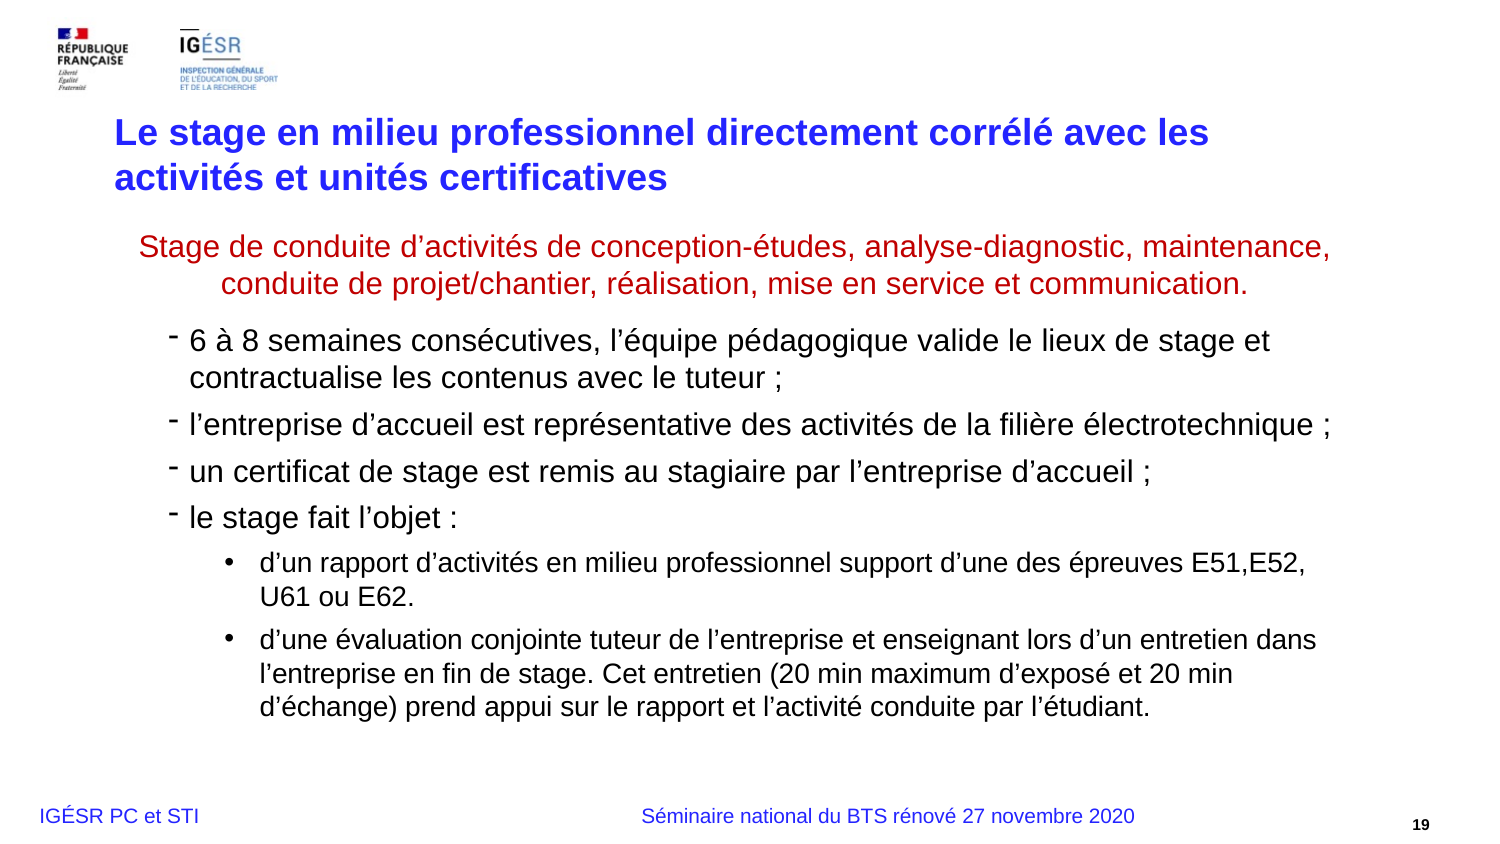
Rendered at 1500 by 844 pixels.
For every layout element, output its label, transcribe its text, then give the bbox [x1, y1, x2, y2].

text_box Stage de conduite d’activités de conception-études, analyse-diagnostic, maintenance, conduite de projet/chantier, réalisation, mise en service et communication. 6 à 8 semaines consécutives, l’équipe pédagogique valide le lieux de stage et contractualise les contenus avec le tuteur ; l’entreprise d’accueil est représentative des activités de la filière électrotechnique ; un certificat de stage est remis au stagiaire par l’entreprise d’accueil ; le stage fait l’objet : d’un rapport d’activités en milieu professionnel support d’une des épreuves E51,E52, U61 ou E62. d’une évaluation conjointe tuteur de l’entreprise et enseignant lors d’un entretien dans l’entreprise en fin de stage. Cet entretien (20 min maximum d’exposé et 20 min d’échange) prend appui sur le rapport et l’activité conduite par l’étudiant. [103, 194, 1369, 755]
slide_number 19 [1208, 803, 1430, 844]
text_box Le stage en milieu professionnel directement corrélé avec les activités et unités certificatives [103, 112, 1231, 195]
picture [47, 17, 139, 101]
picture [180, 29, 278, 90]
